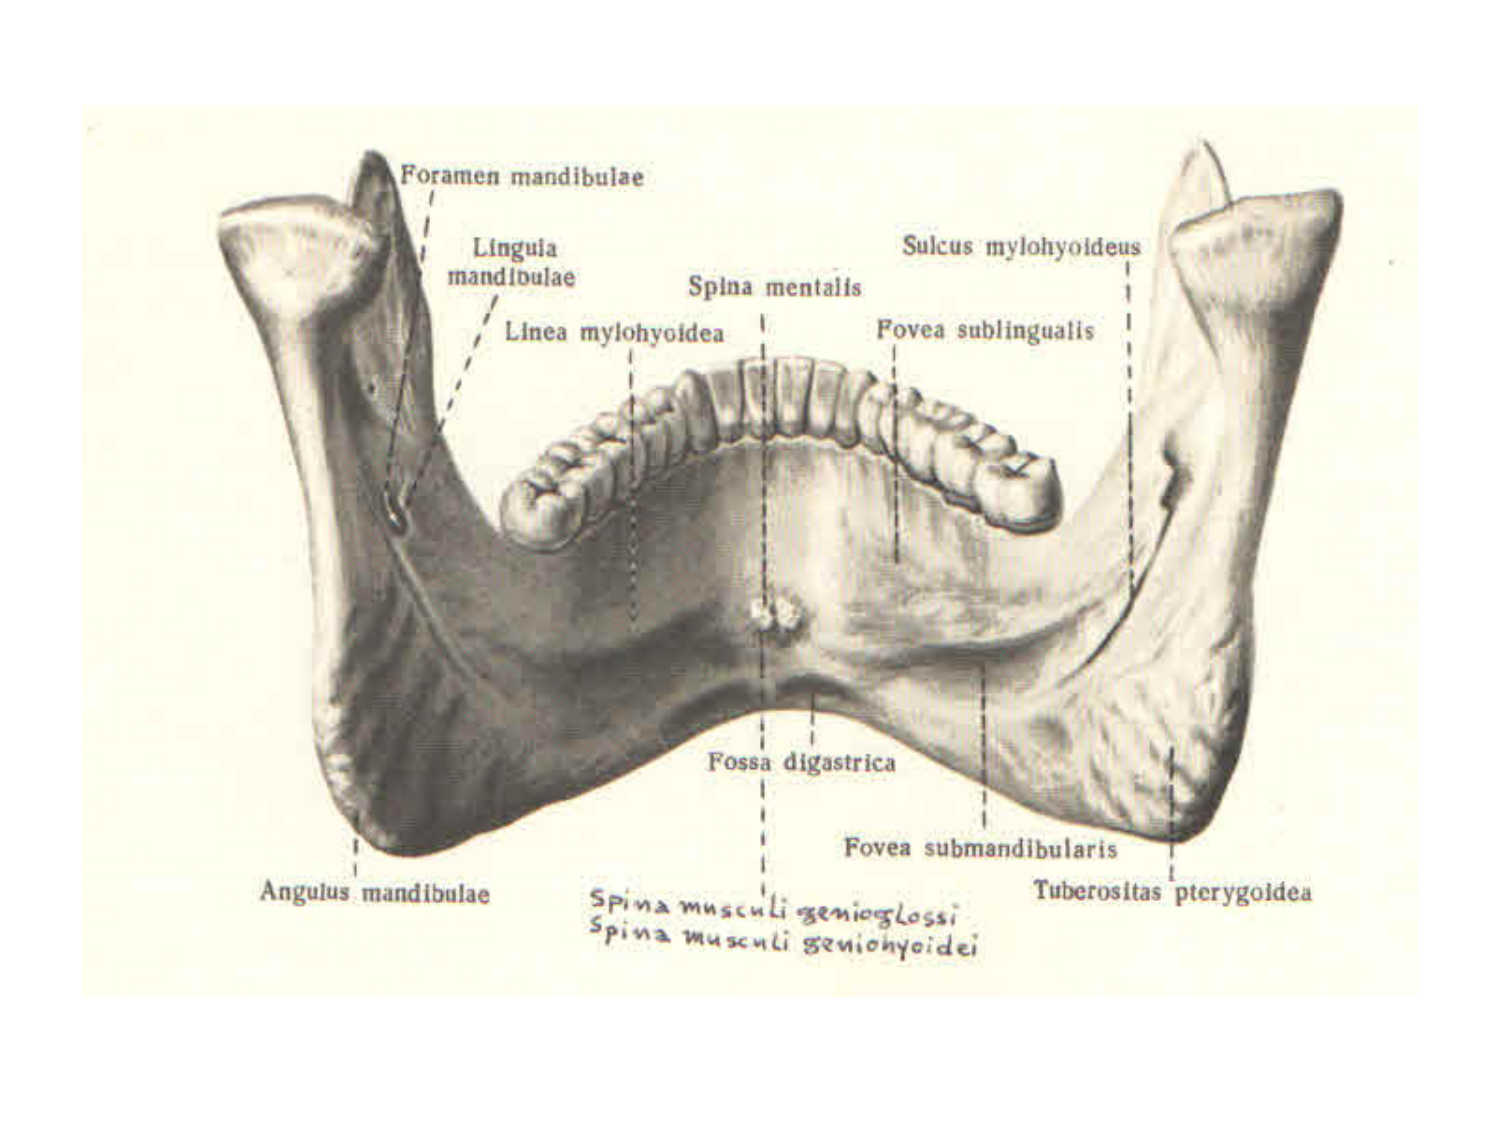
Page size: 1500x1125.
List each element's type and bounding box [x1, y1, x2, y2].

picture [81, 105, 1419, 997]
